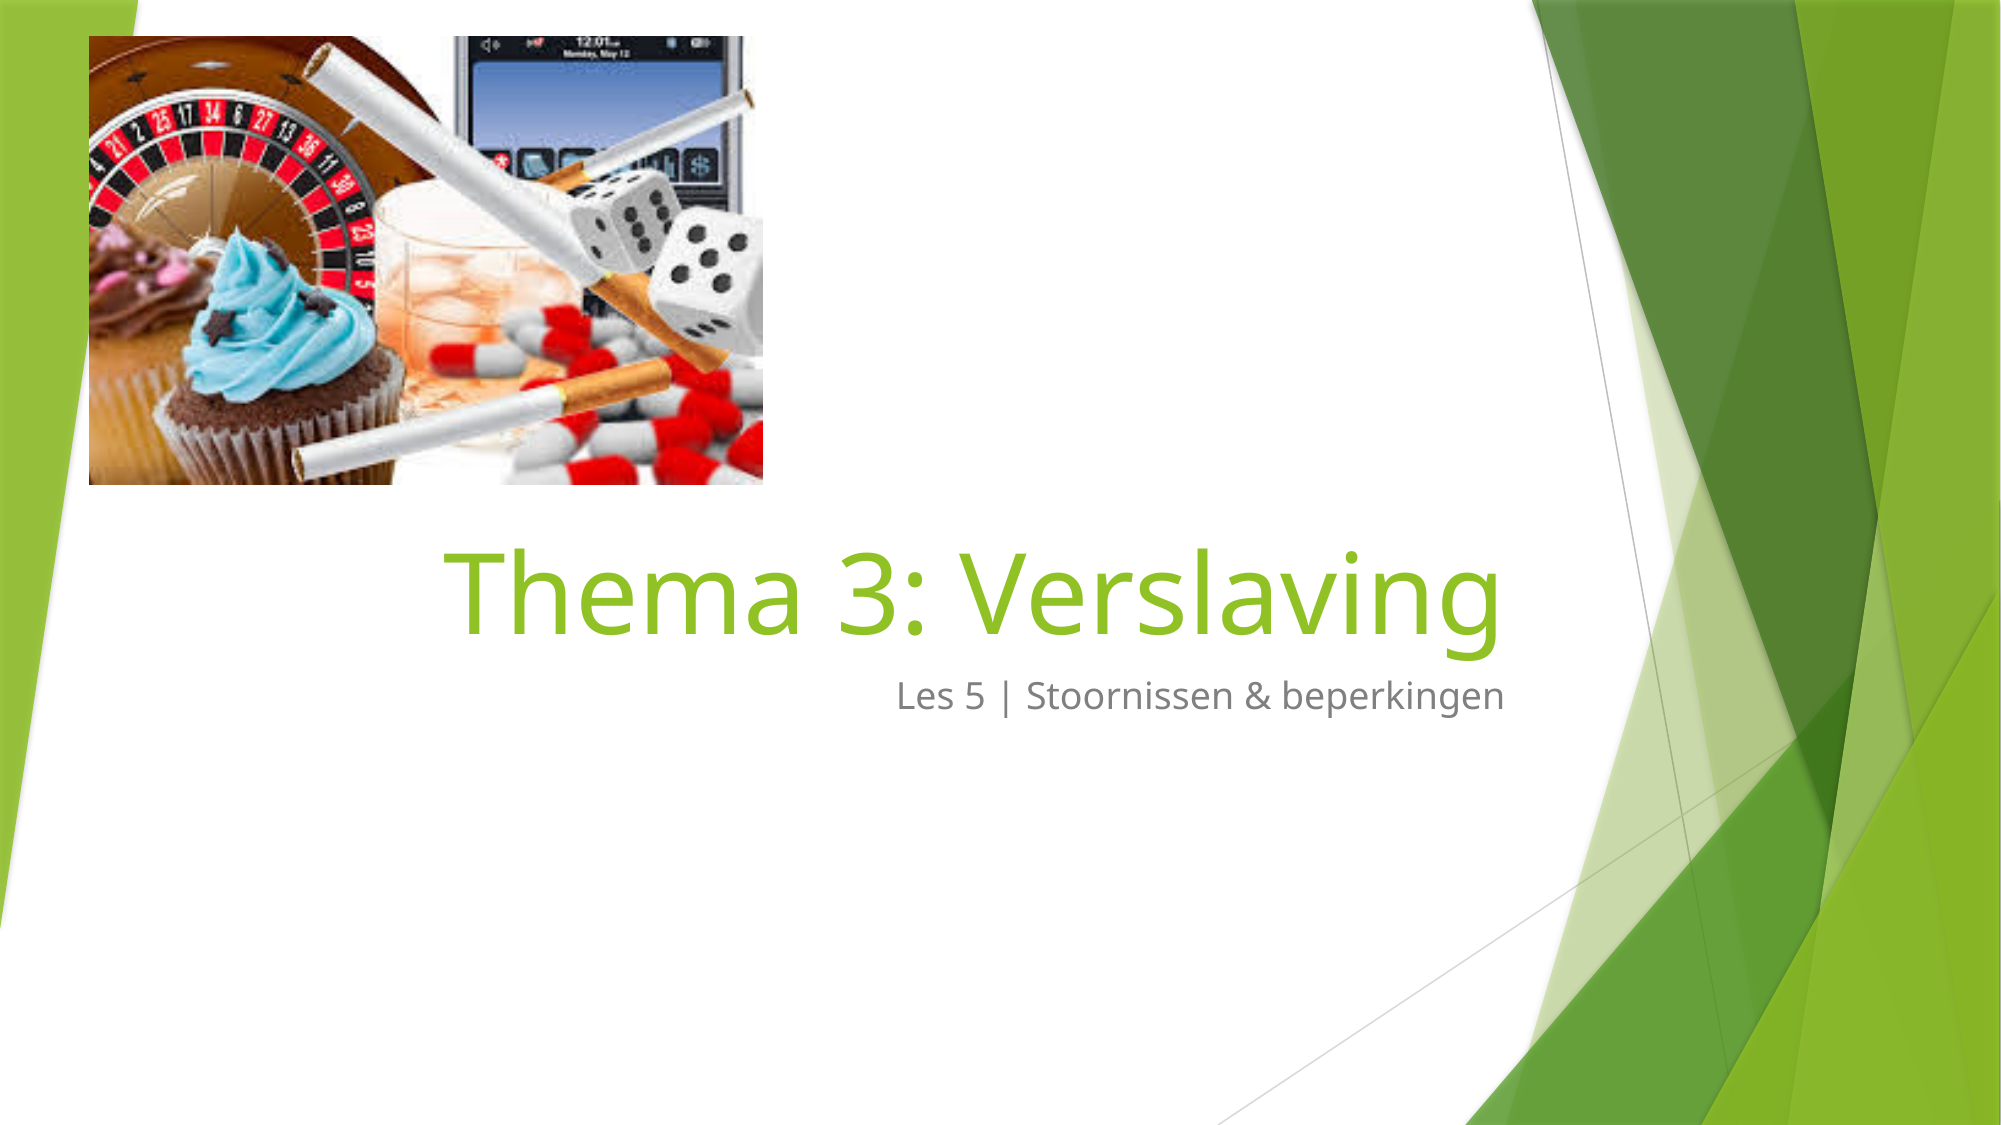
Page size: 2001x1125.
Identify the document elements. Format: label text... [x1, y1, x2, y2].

subtitle Les 5 | Stoornissen & beperkingen [247, 664, 1522, 845]
title Thema 3: Verslaving [247, 394, 1522, 664]
picture [88, 36, 763, 486]
